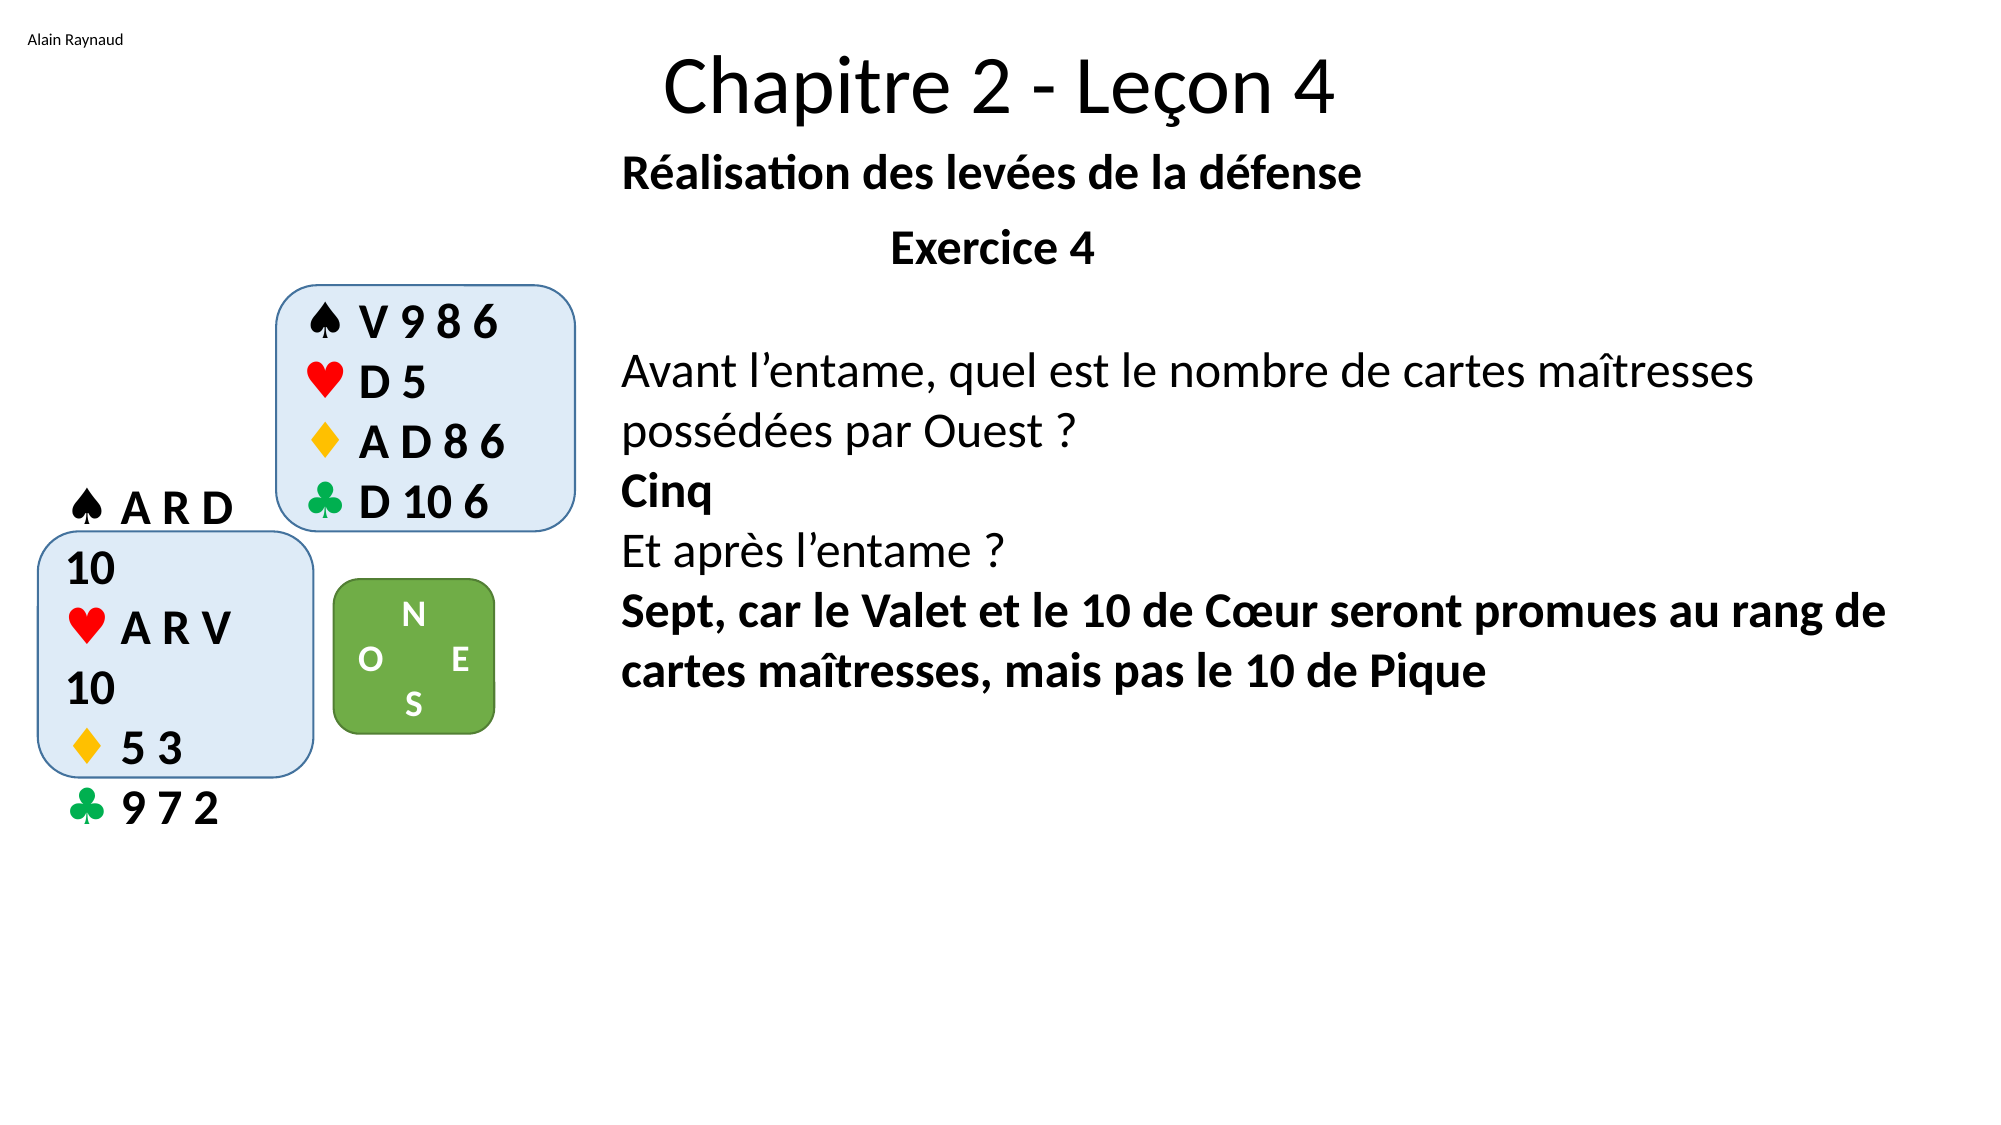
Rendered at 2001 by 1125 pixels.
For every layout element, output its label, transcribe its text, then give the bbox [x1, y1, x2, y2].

text_box N O E S [332, 578, 496, 735]
text_box ♠ A R D 10 ♥ A R V 10 ♦ 5 3 ♣ 9 7 2 [36, 530, 315, 779]
text_box Alain Raynaud [12, 21, 147, 57]
text_box ♠ V 9 8 6 ♥ D 5 ♦ A D 8 6 ♣ D 10 6 [275, 284, 577, 533]
subtitle Réalisation des levées de la défense Exercice 4 [37, 139, 1948, 1088]
title Chapitre 2 - Leçon 4 [249, 38, 1750, 139]
text_box Avant l’entame, quel est le nombre de cartes maîtresses possédées par Ouest ? Cinq Et après l’entame ? Sept, car le Valet et le 10 de Cœur seront promues au rang de cartes maîtresses, mais pas le 10 de Pique [606, 329, 1948, 705]
